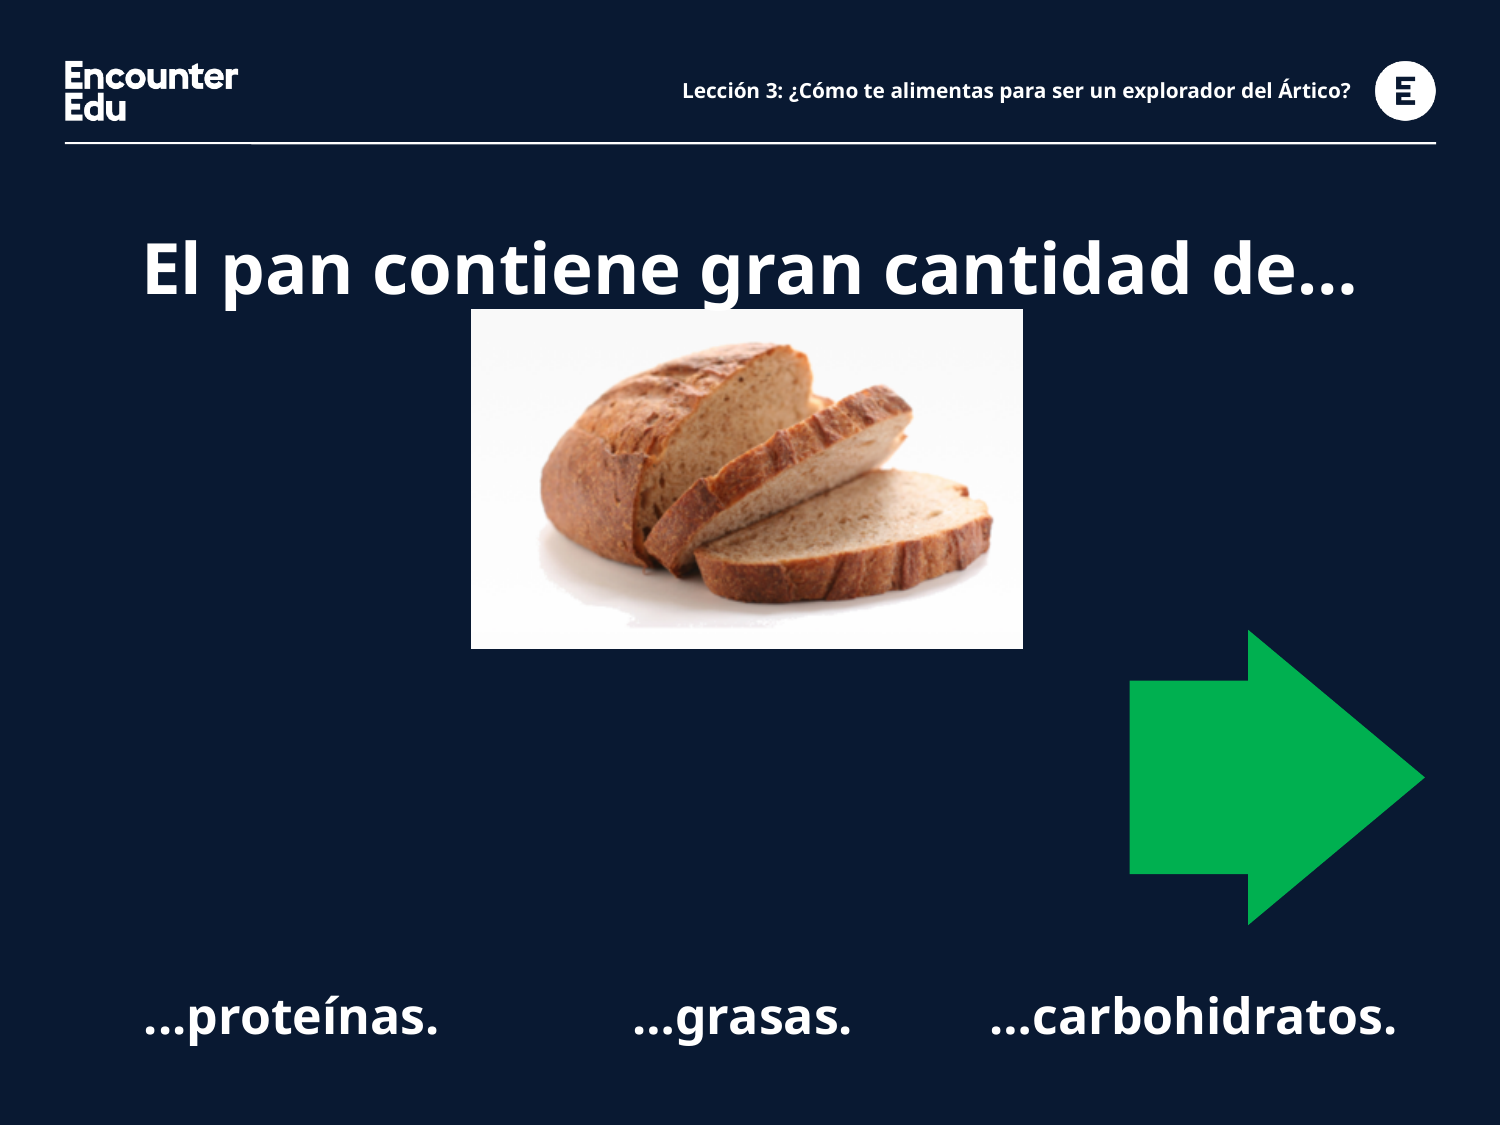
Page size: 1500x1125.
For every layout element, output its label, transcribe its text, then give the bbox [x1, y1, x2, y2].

table_header …grasas. [517, 973, 968, 1125]
table_header …carbohidratos. [968, 973, 1419, 1125]
text_box El pan contiene gran cantidad de… [73, 215, 1427, 316]
title Lección 3: ¿Cómo te alimentas para ser un explorador del Ártico? [642, 71, 1359, 113]
picture [471, 309, 1023, 650]
table_header ...proteínas. [66, 973, 517, 1125]
text_box [1127, 627, 1428, 927]
picture [61, 59, 243, 122]
picture [1373, 59, 1437, 122]
